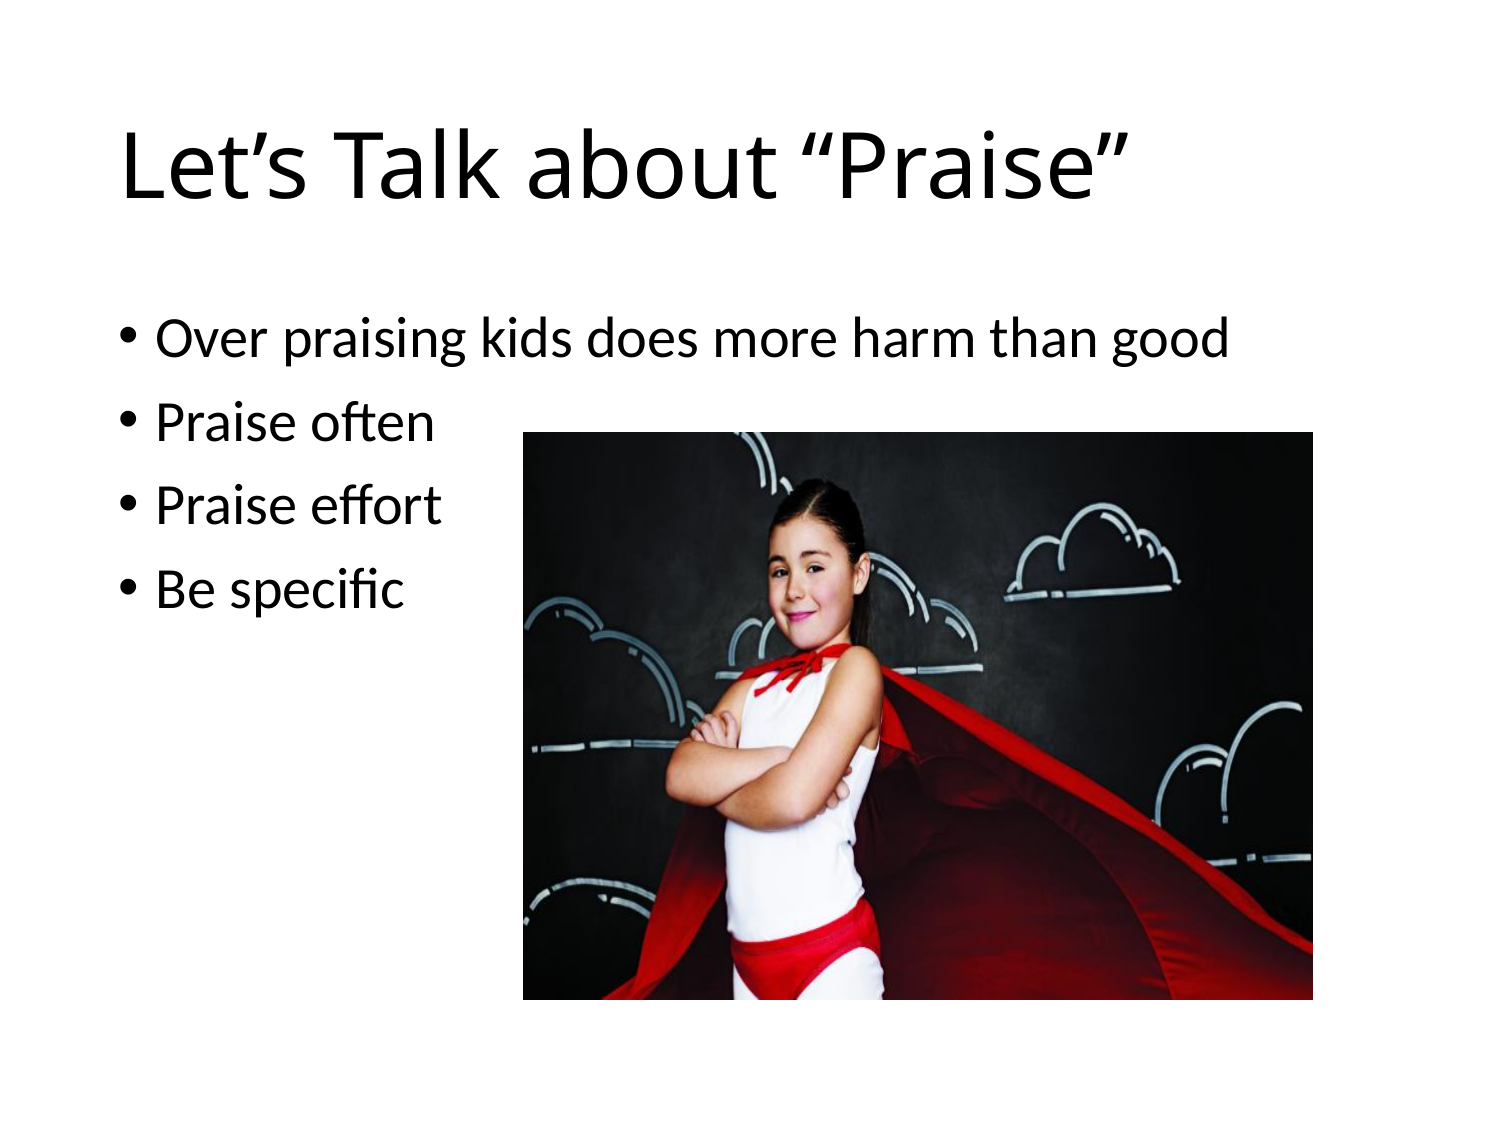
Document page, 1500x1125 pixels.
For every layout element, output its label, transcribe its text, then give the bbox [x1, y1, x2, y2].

list Over praising kids does more harm than good Praise often Praise effort Be specific [103, 299, 1397, 1014]
picture [522, 432, 1313, 1001]
title Let’s Talk about “Praise” [103, 59, 1397, 278]
